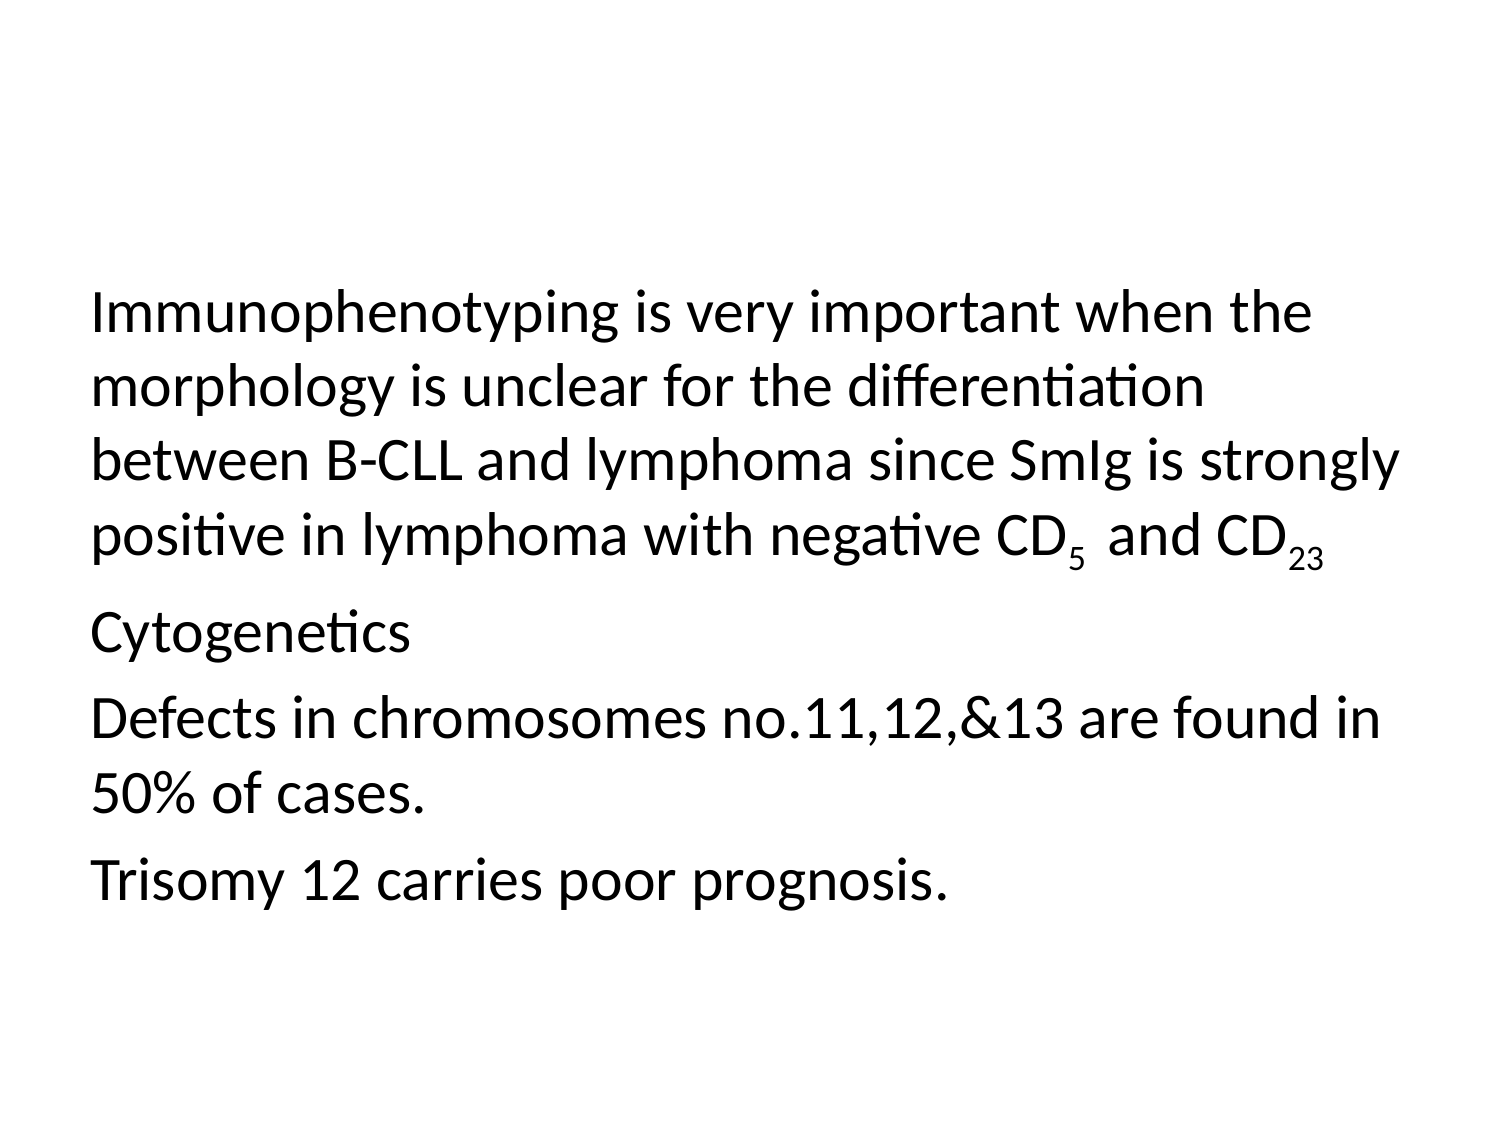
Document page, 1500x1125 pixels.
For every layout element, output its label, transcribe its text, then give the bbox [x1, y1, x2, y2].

list Immunophenotyping is very important when the morphology is unclear for the differentiation between B-CLL and lymphoma since SmIg is strongly positive in lymphoma with negative CD5 and CD23 Cytogenetics Defects in chromosomes no.11,12,&13 are found in 50% of cases. Trisomy 12 carries poor prognosis. [75, 262, 1425, 1005]
